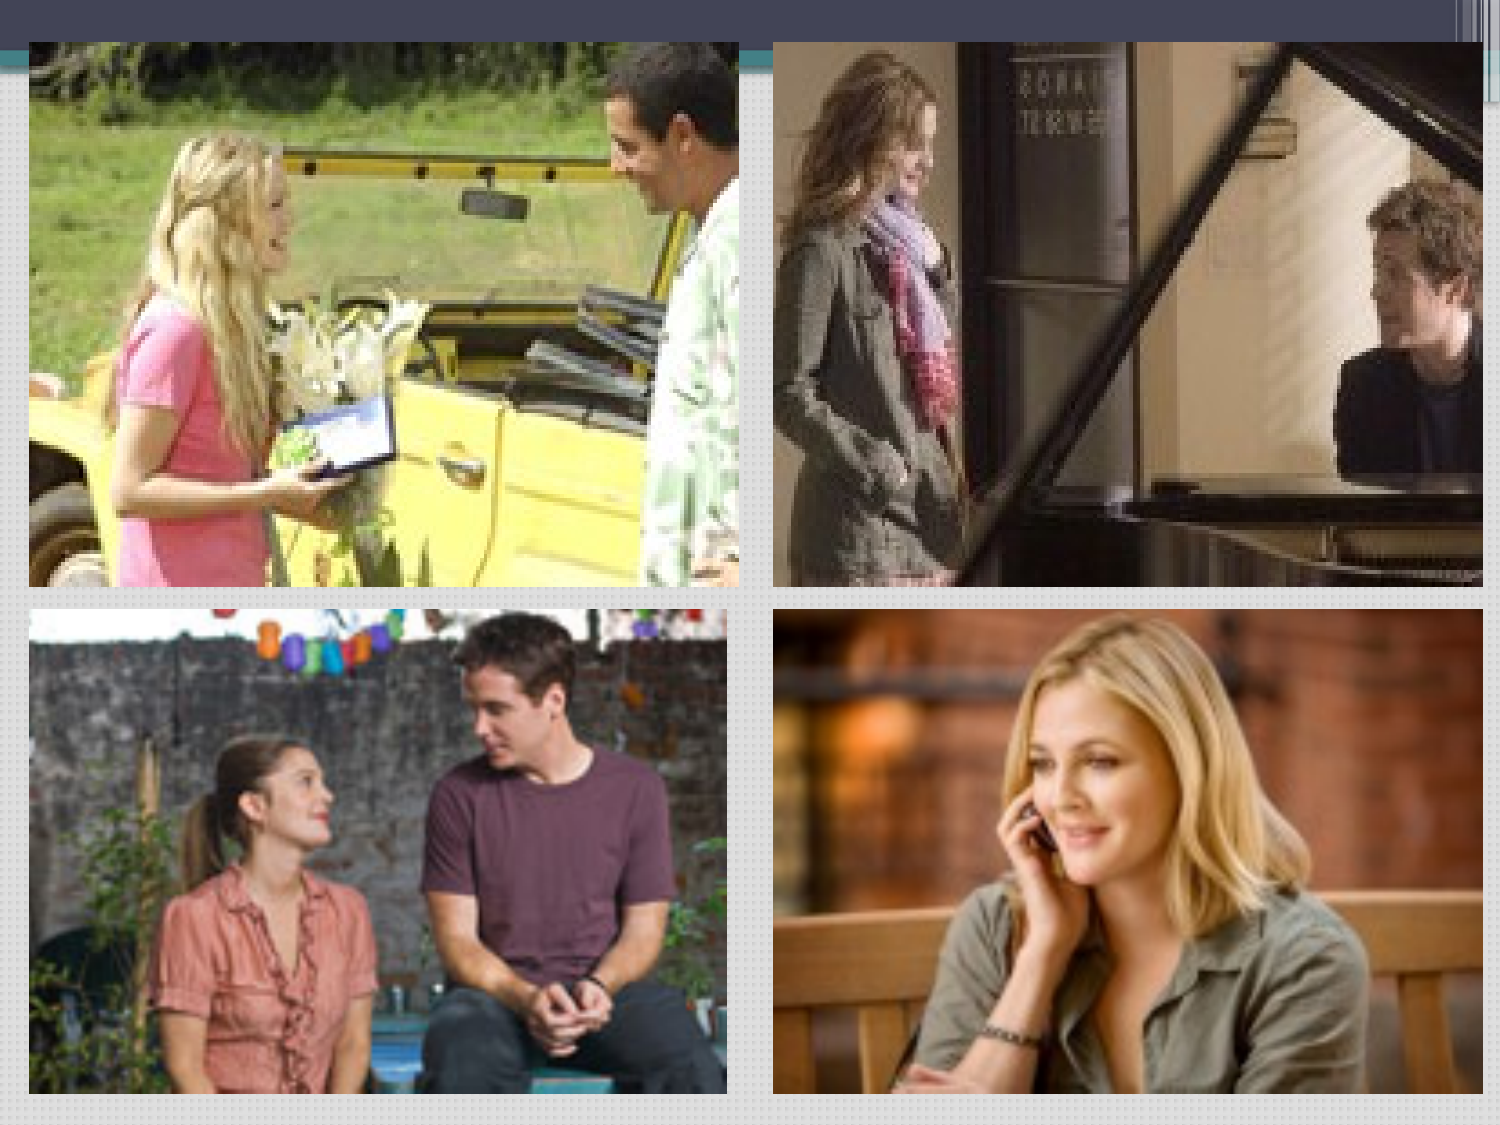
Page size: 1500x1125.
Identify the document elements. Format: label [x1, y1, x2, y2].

picture [29, 609, 727, 1095]
picture [773, 609, 1483, 1095]
picture [29, 42, 739, 587]
picture [773, 42, 1483, 587]
